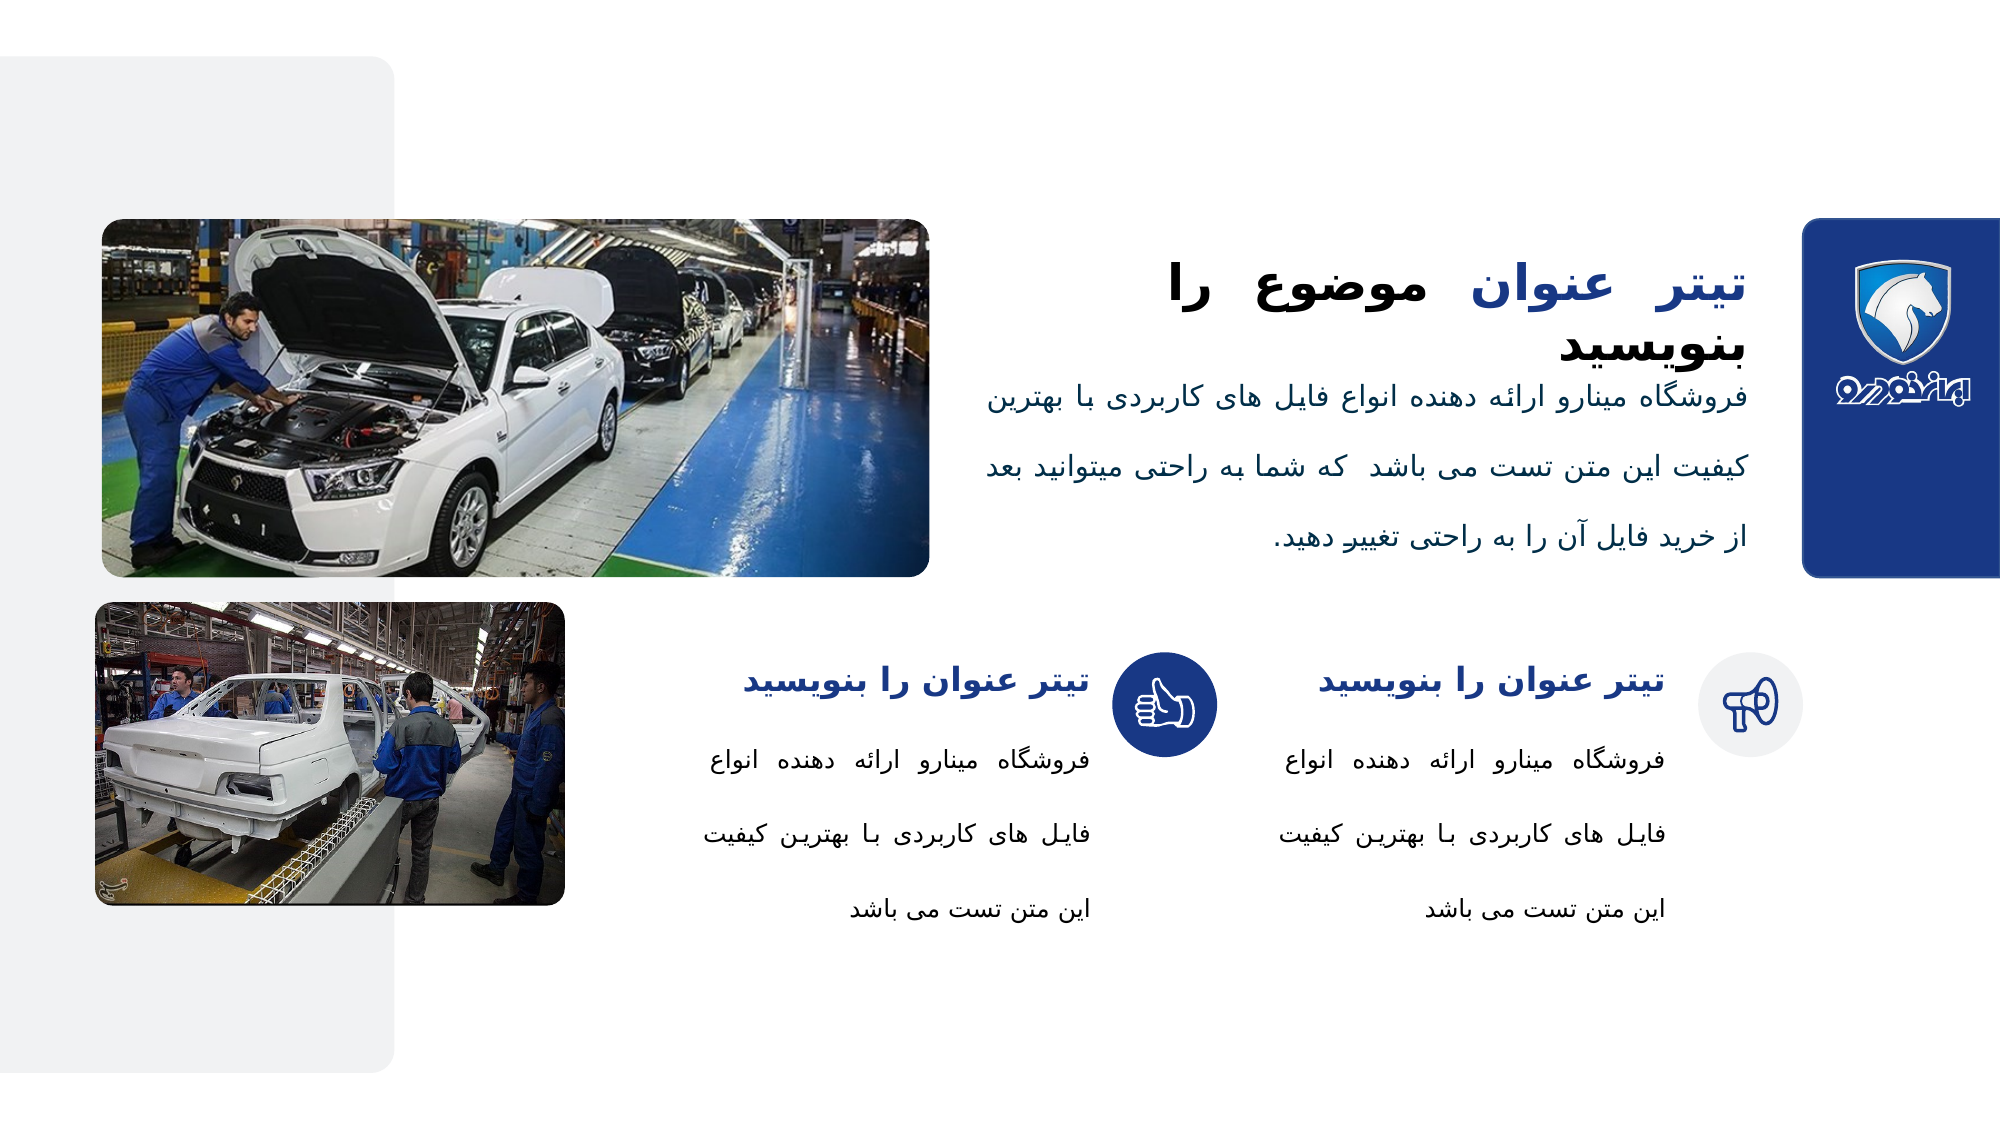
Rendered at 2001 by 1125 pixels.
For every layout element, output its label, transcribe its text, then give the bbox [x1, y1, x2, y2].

text_box تیتر عنوان را بنویسید فروشگاه مینارو ارائه دهنده انواع فایل های کاربردی با بهترین کیفیت این متن تست می باشد [684, 591, 1106, 931]
text_box [1722, 676, 1779, 733]
text_box [1697, 651, 1805, 759]
text_box [1801, 218, 2000, 579]
text_box تیتر عنوان موضوع را بنویسید [1128, 242, 1764, 335]
picture [94, 602, 565, 906]
text_box فروشگاه مینارو ارائه دهنده انواع فایل های کاربردی با بهترین کیفیت این متن تست می باشد که شما به راحتی میتوانید بعد از خرید فایل آن را به راحتی تغییر دهید. [969, 335, 1764, 560]
text_box [1111, 651, 1219, 759]
picture [1823, 248, 1980, 422]
text_box [1134, 677, 1195, 728]
picture [101, 219, 930, 578]
text_box تیتر عنوان را بنویسید فروشگاه مینارو ارائه دهنده انواع فایل های کاربردی با بهترین کیفیت این متن تست می باشد [1259, 591, 1681, 931]
